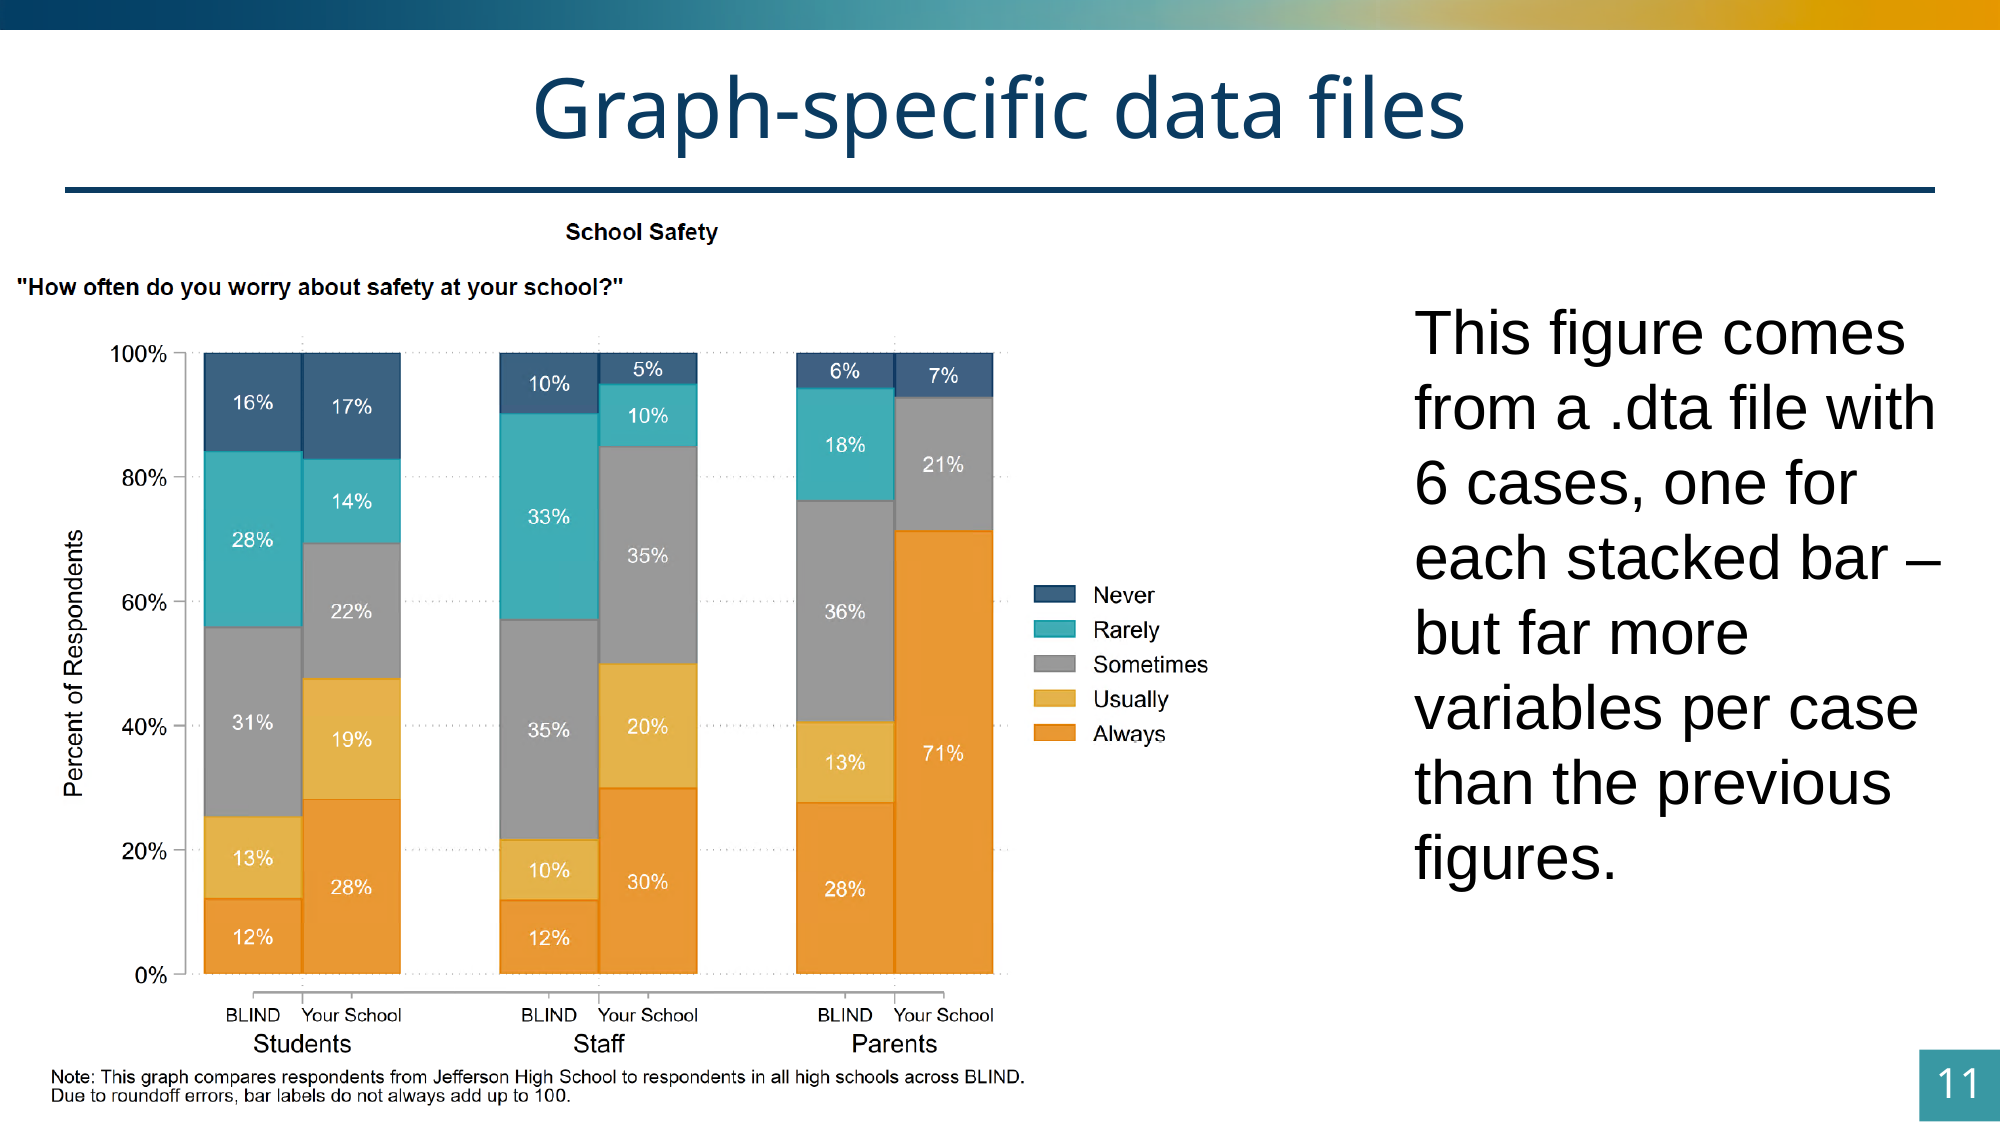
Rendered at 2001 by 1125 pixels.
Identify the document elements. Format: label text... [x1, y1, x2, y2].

text_box This figure comes from a .dta file with 6 cases, one for each stacked bar – but far more variables per case than the previous figures. [1399, 285, 1957, 900]
title Graph-specific data files [64, 32, 1936, 190]
picture [0, 0, 2000, 30]
picture [0, 205, 1223, 1114]
